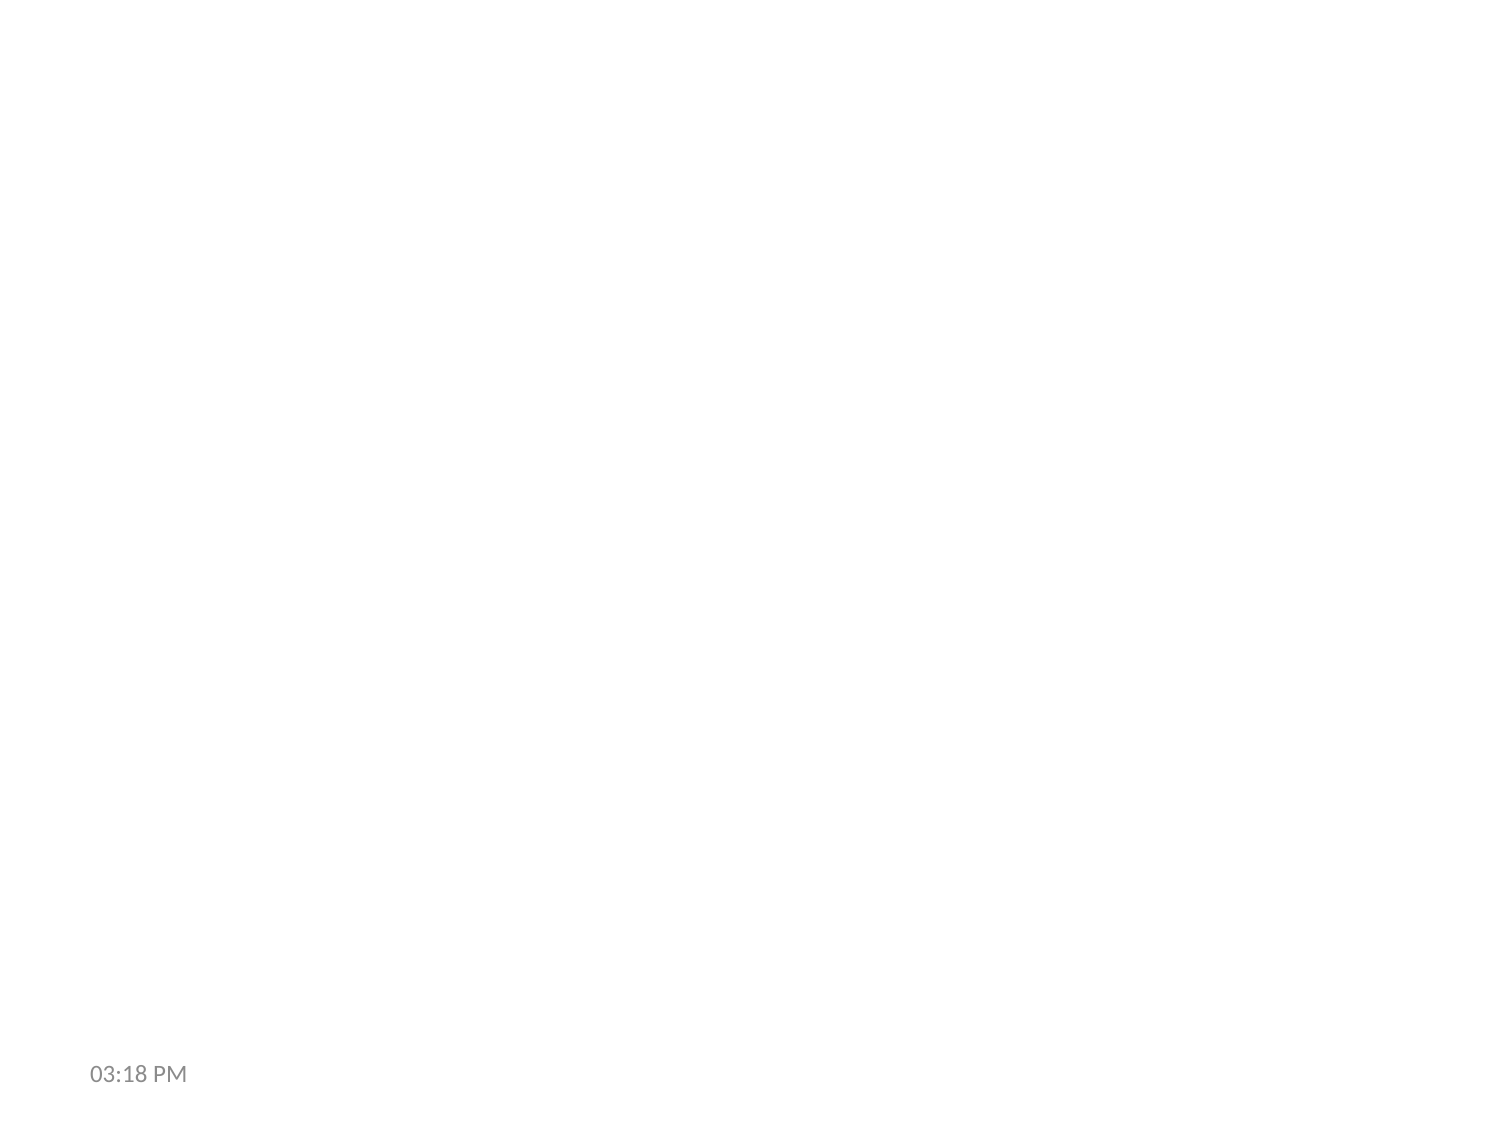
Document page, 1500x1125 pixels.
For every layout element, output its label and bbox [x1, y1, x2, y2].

slide_number [75, 1042, 425, 1103]
